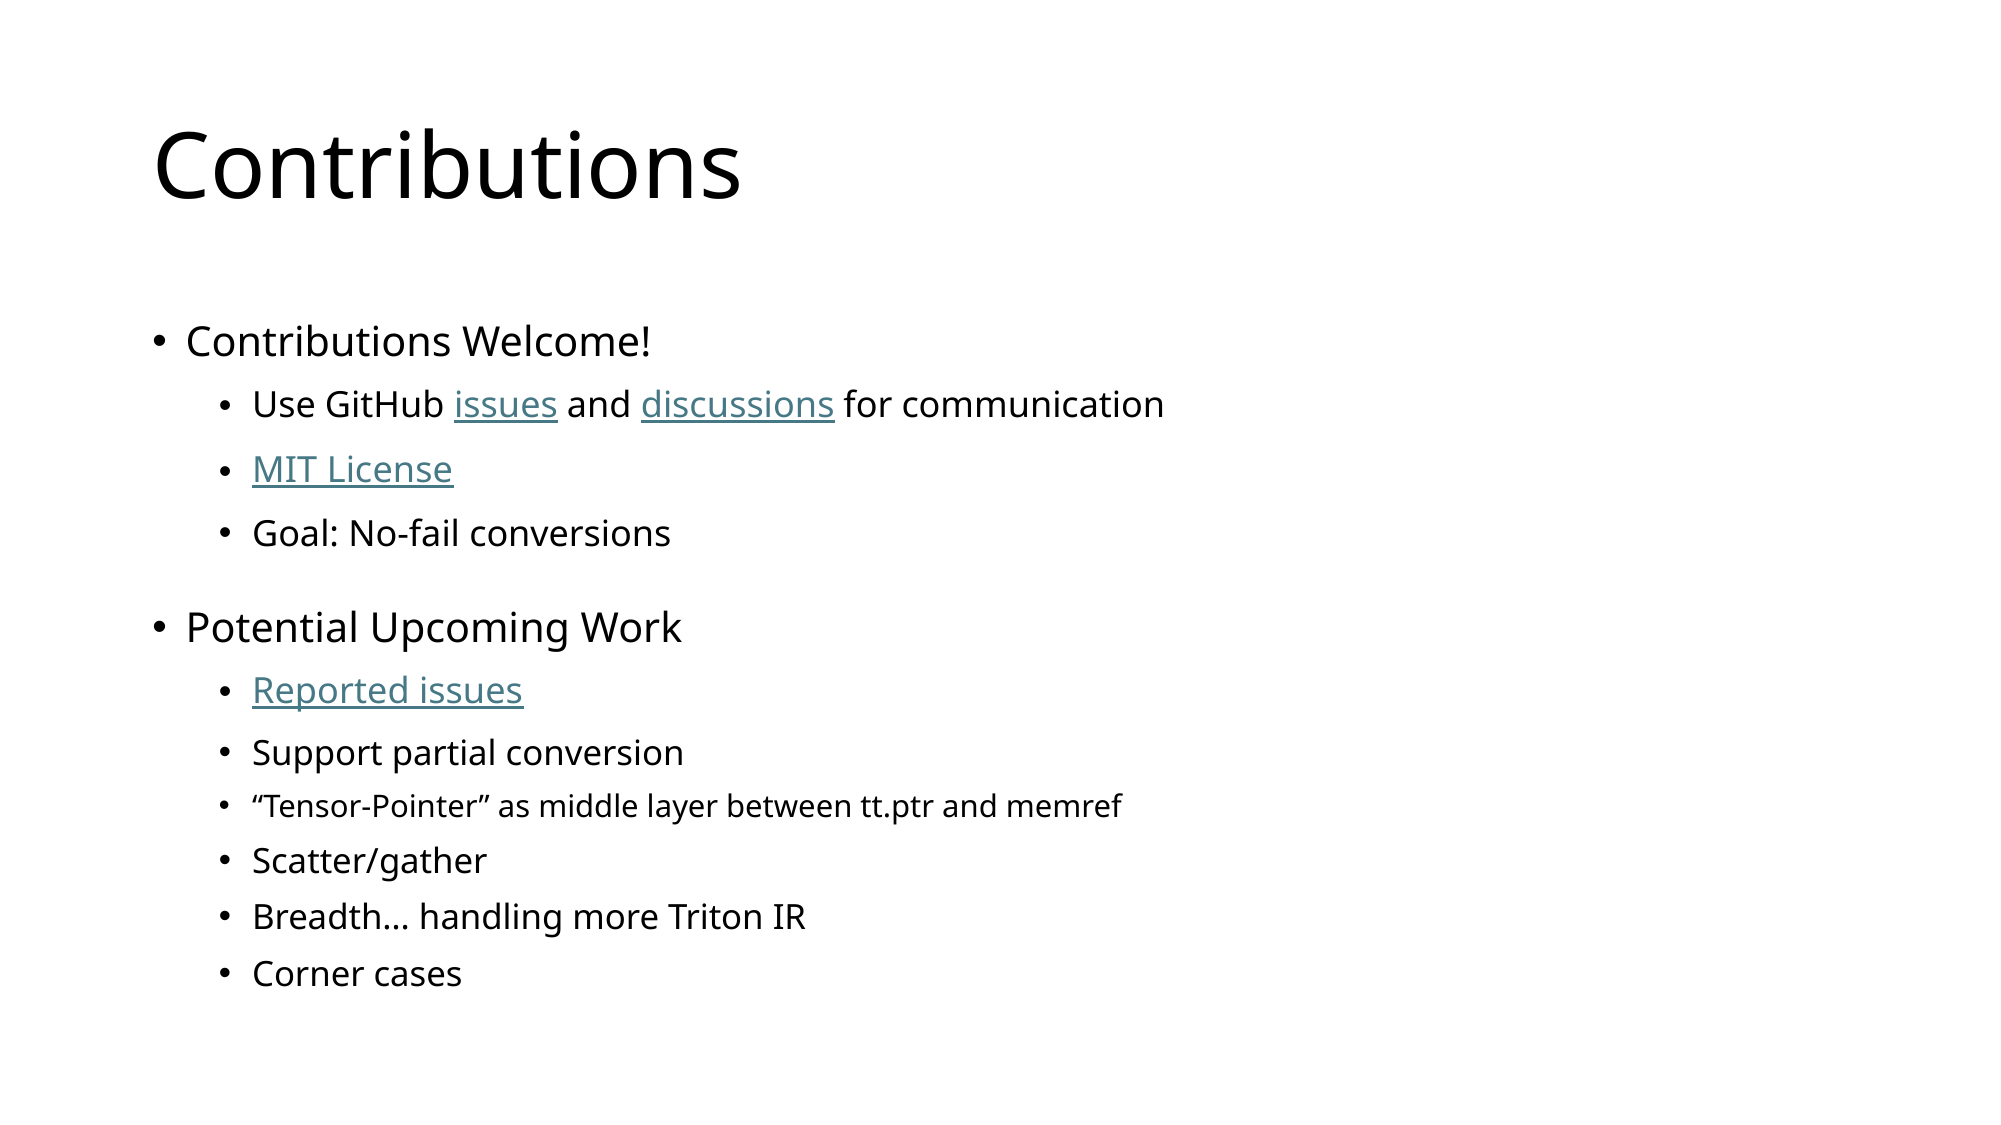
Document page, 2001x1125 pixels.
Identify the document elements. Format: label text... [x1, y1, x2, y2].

title Contributions [137, 59, 1863, 278]
list Contributions Welcome! Use GitHub issues and discussions for communication MIT License Goal: No-fail conversions Potential Upcoming Work Reported issues Support partial conversion “Tensor-Pointer” as middle layer between tt.ptr and memref Scatter/gather Breadth… handling more Triton IR Corner cases [137, 297, 1863, 1012]
